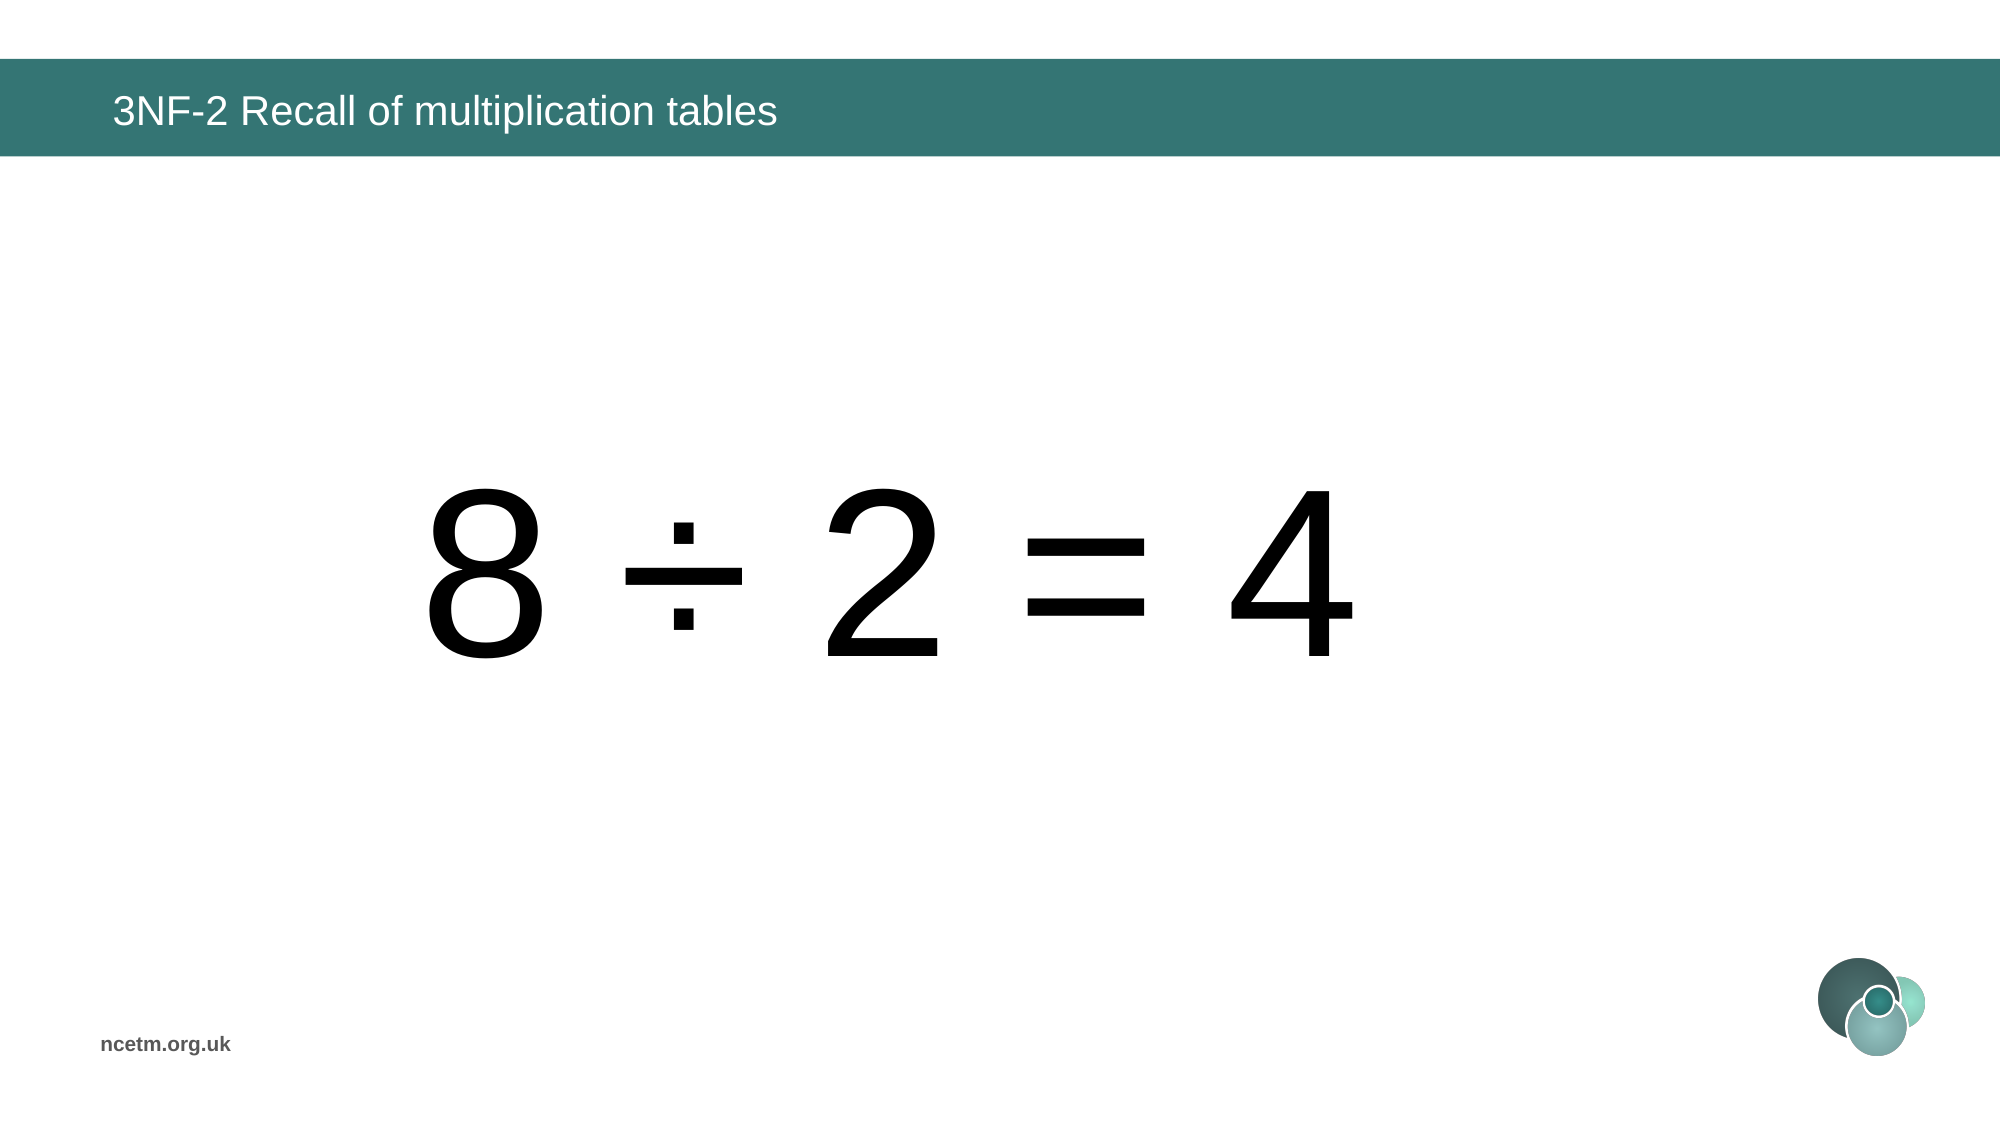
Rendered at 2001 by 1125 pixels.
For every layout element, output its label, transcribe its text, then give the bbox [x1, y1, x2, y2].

title 3NF-2 Recall of multiplication tables [97, 76, 1945, 147]
text_box 8 ÷ 2 = [404, 409, 1211, 712]
text_box 4 [1211, 409, 1375, 712]
picture [1818, 958, 1925, 1056]
